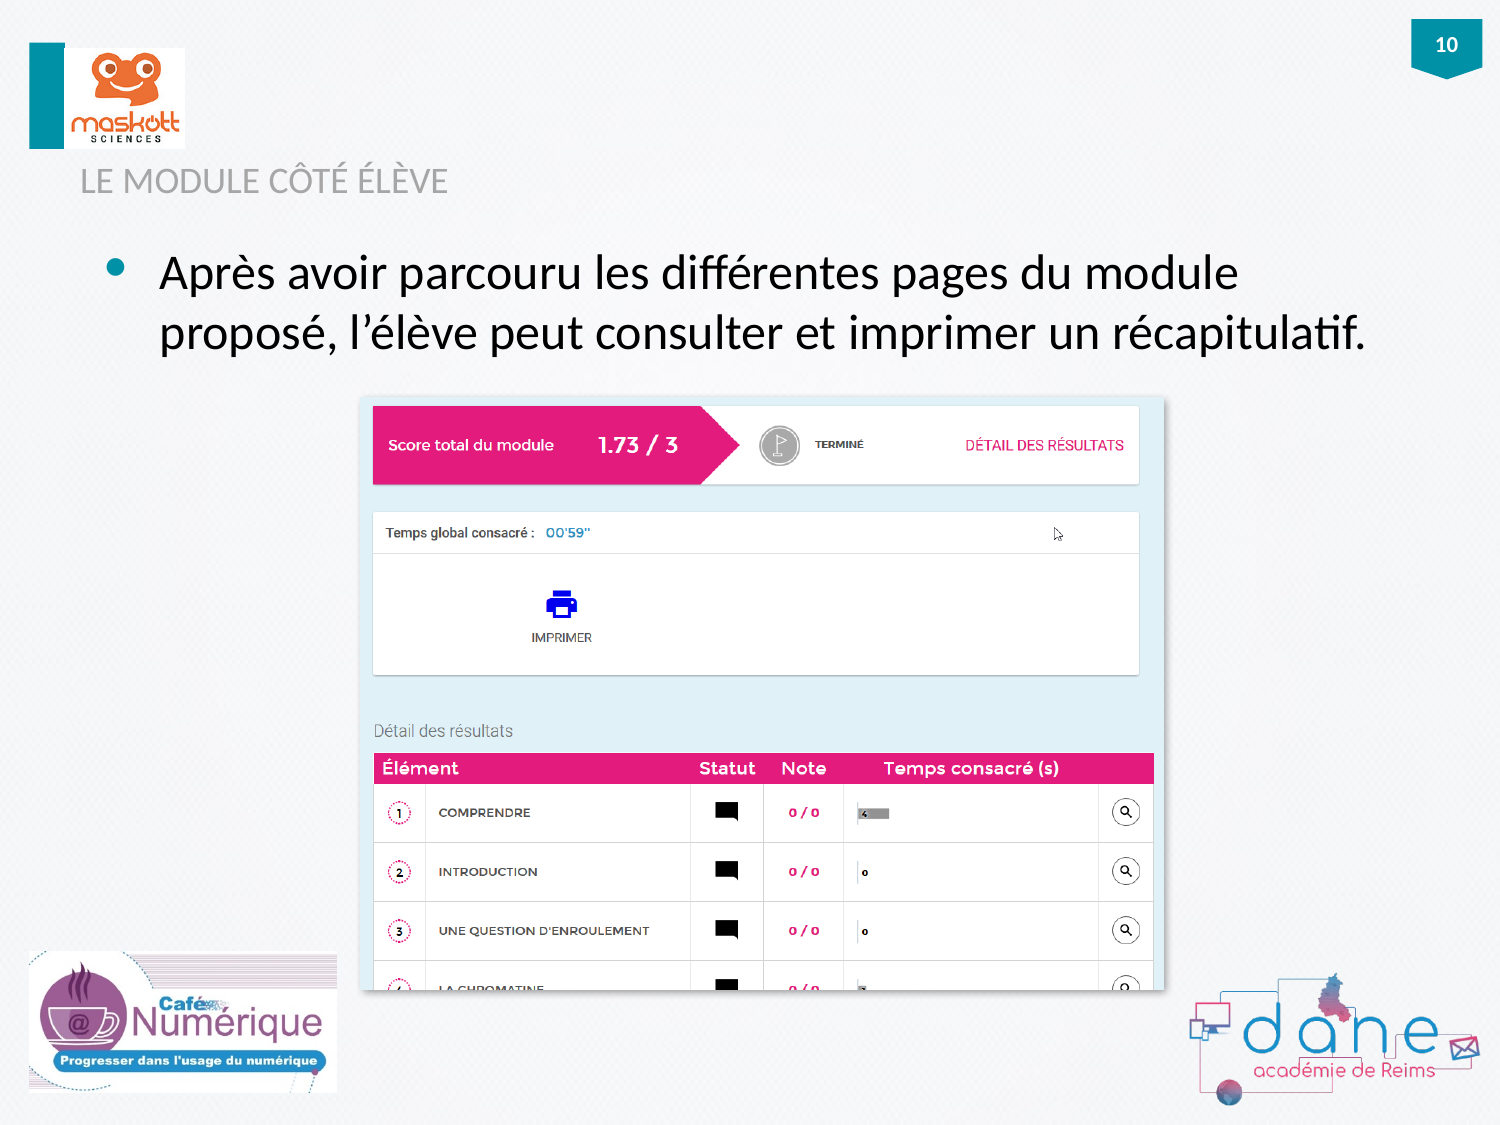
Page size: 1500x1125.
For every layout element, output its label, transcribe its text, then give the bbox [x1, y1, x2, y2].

list Après avoir parcouru les différentes pages du module proposé, l’élève peut consulter et imprimer un récapitulatif. [88, 231, 1400, 882]
list LE MODULE CÔTÉ ÉLÈVE [64, 149, 1374, 222]
title [64, 45, 1376, 149]
picture [0, 0, 1500, 1125]
